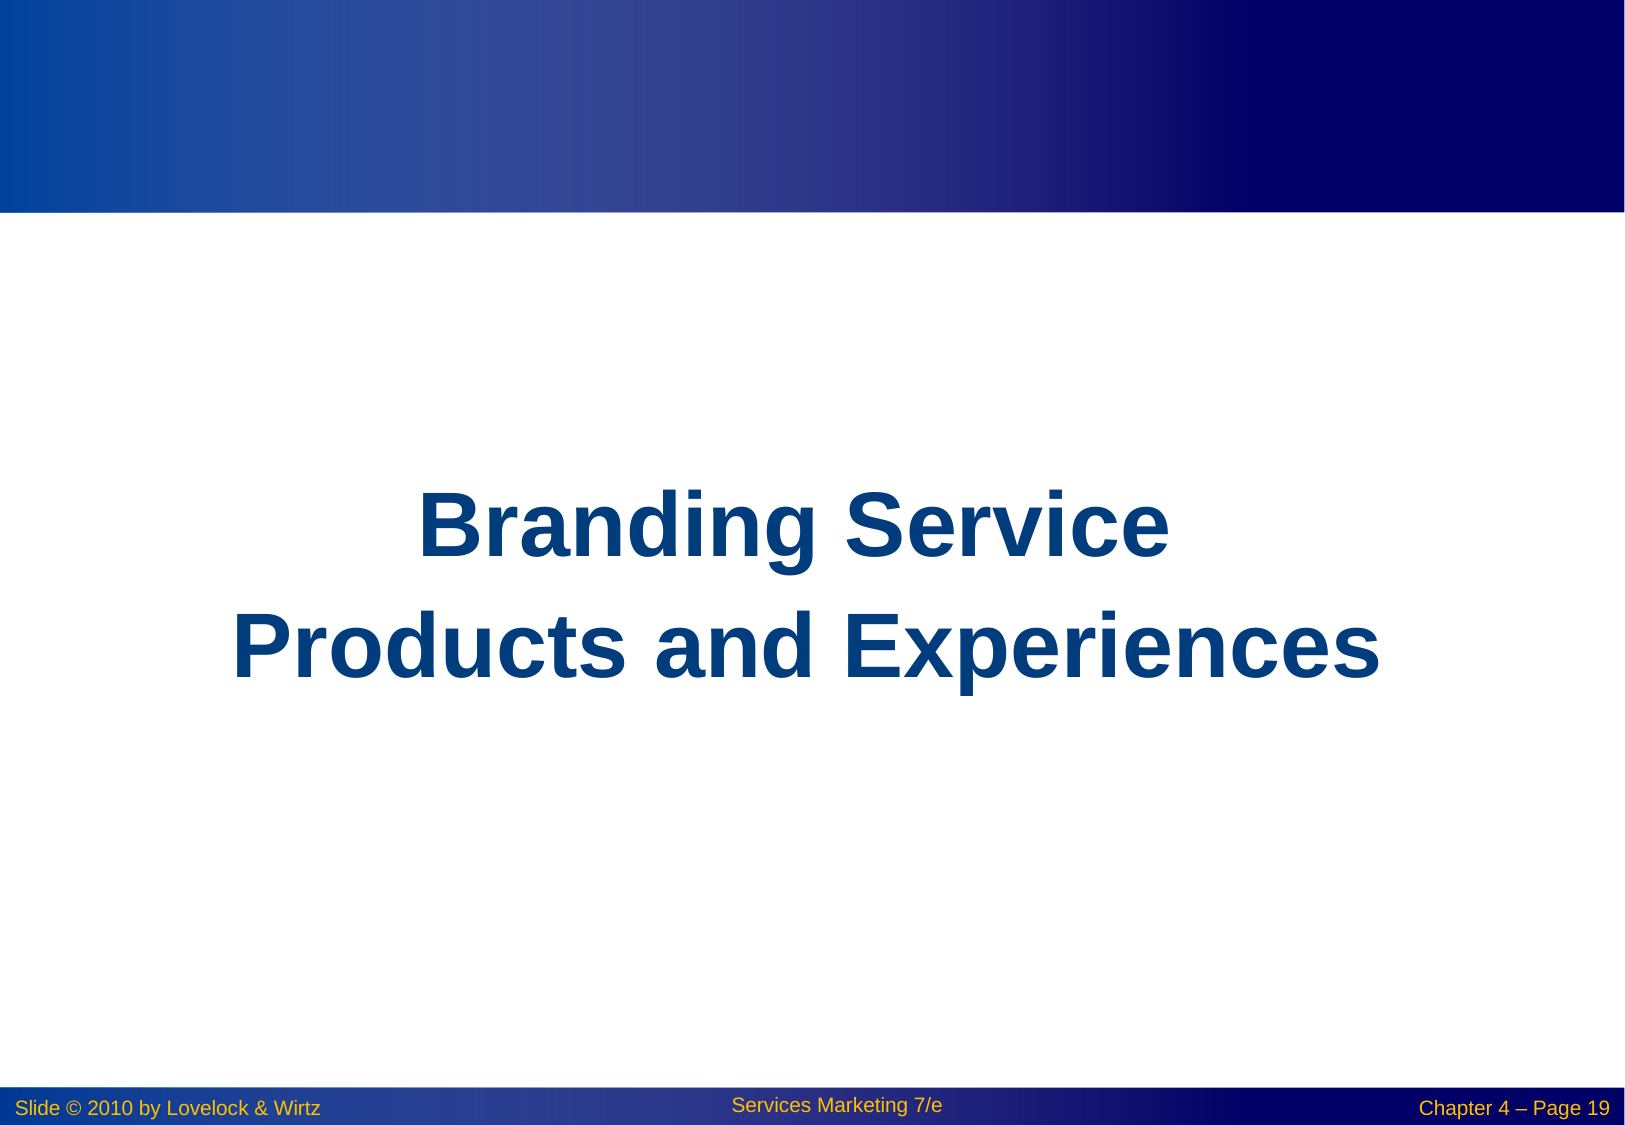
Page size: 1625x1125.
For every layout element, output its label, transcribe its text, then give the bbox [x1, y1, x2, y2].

text_box Branding Service Products and Experiences [115, 410, 1500, 740]
